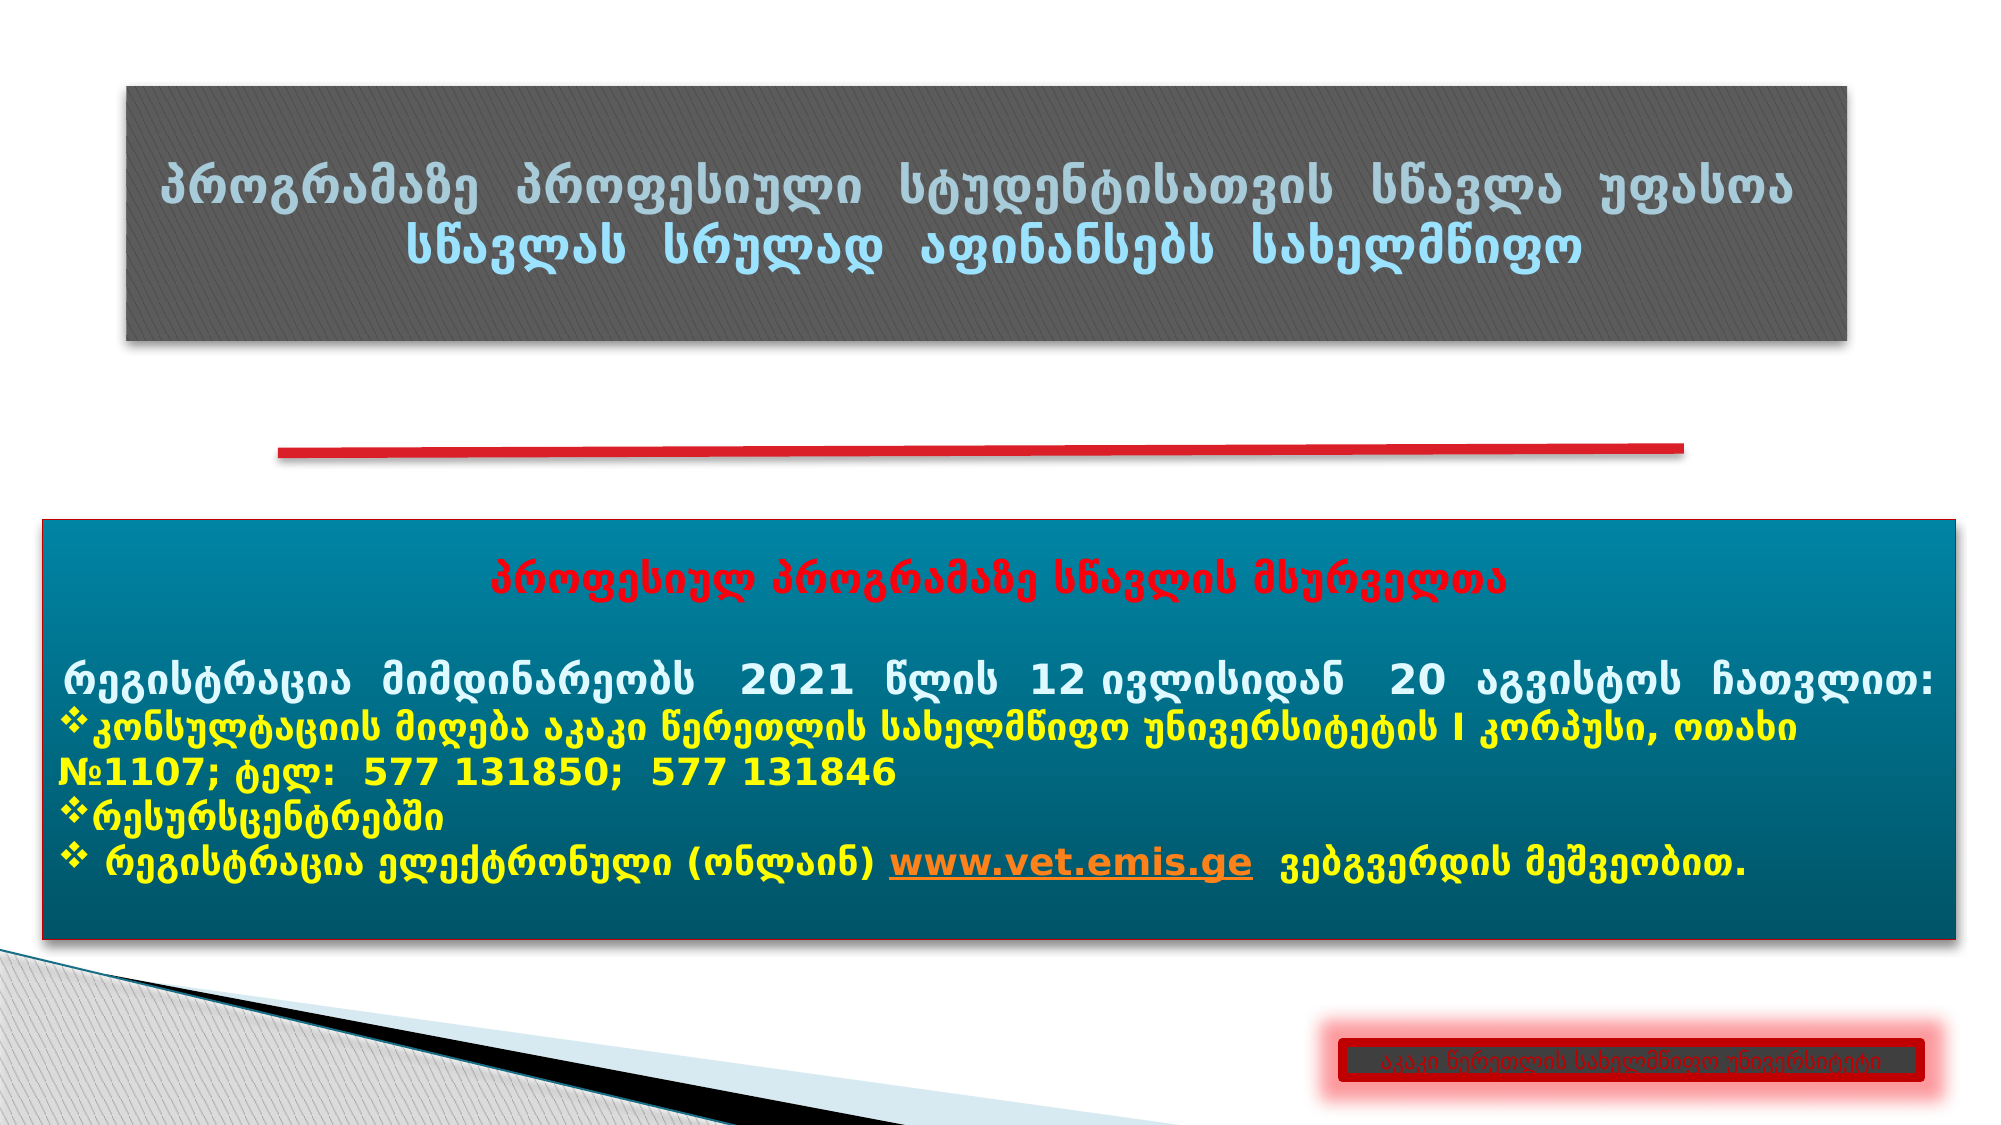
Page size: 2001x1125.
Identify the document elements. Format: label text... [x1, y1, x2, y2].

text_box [277, 448, 1684, 454]
text_box პროგრამაზე პროფესიული სტუდენტისათვის სწავლა უფასოა სწავლას სრულად აფინანსებს სახელმწიფო [126, 86, 1848, 341]
text_box აკაკი წერეთლის სახელმწიფო უნივერსიტეტი [1338, 1038, 1925, 1082]
text_box პროფესიულ პროგრამაზე სწავლის მსურველთა რეგისტრაცია მიმდინარეობს 2021 წლის 12 ივლისიდან 20 აგვისტოს ჩათვლით: კონსულტაციის მიღება აკაკი წერეთლის სახელმწიფო უნივერსიტეტის I კორპუსი, ოთახი №1107; ტელ: 577 131850; 577 131846 რესურსცენტრებში რეგისტრაცია ელექტრონული (ონლაინ) www.vet.emis.ge ვებგვერდის მეშვეობით. [42, 519, 1956, 940]
